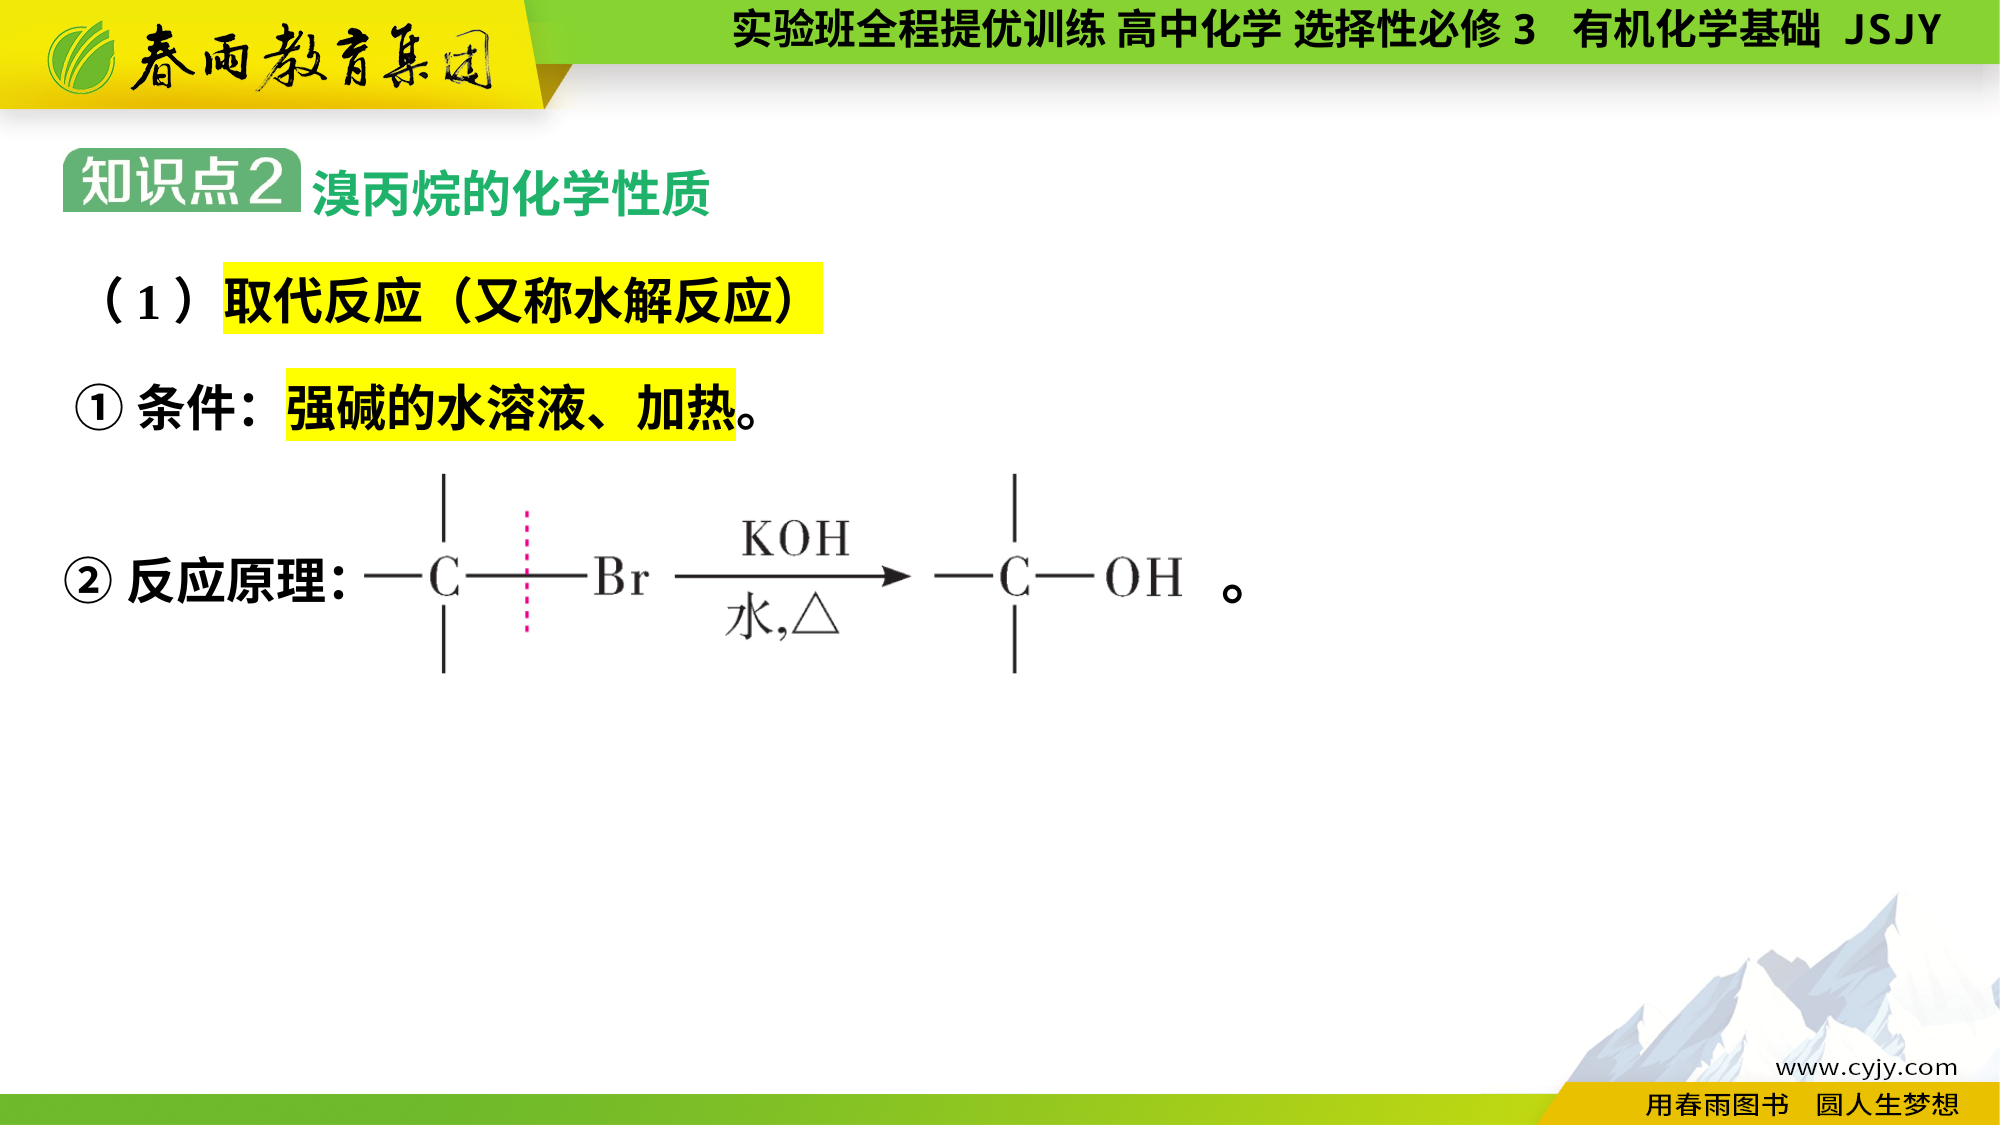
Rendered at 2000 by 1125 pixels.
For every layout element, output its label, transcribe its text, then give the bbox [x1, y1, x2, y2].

list 溴丙烷的化学性质 （1）取代反应（又称水解反应） ①条件：强碱的水溶液、加热。 [59, 125, 1944, 436]
text_box ②反应原理： 。 [1186, 534, 1295, 619]
picture [0, 0, 2000, 1125]
text_box ②反应原理： 。 [49, 534, 356, 619]
